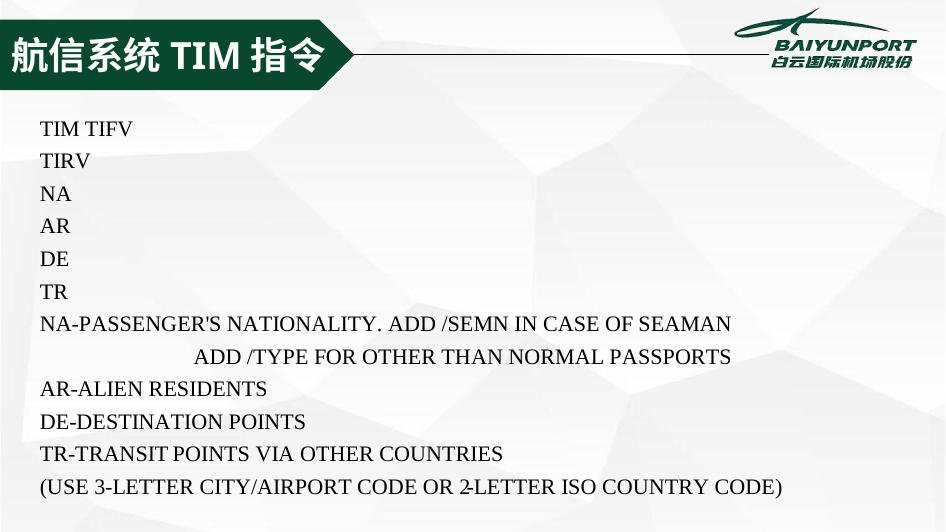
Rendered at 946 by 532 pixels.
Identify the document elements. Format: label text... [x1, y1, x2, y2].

picture [0, 0, 946, 532]
text_box 航信系统TIM指令 [0, 18, 356, 92]
